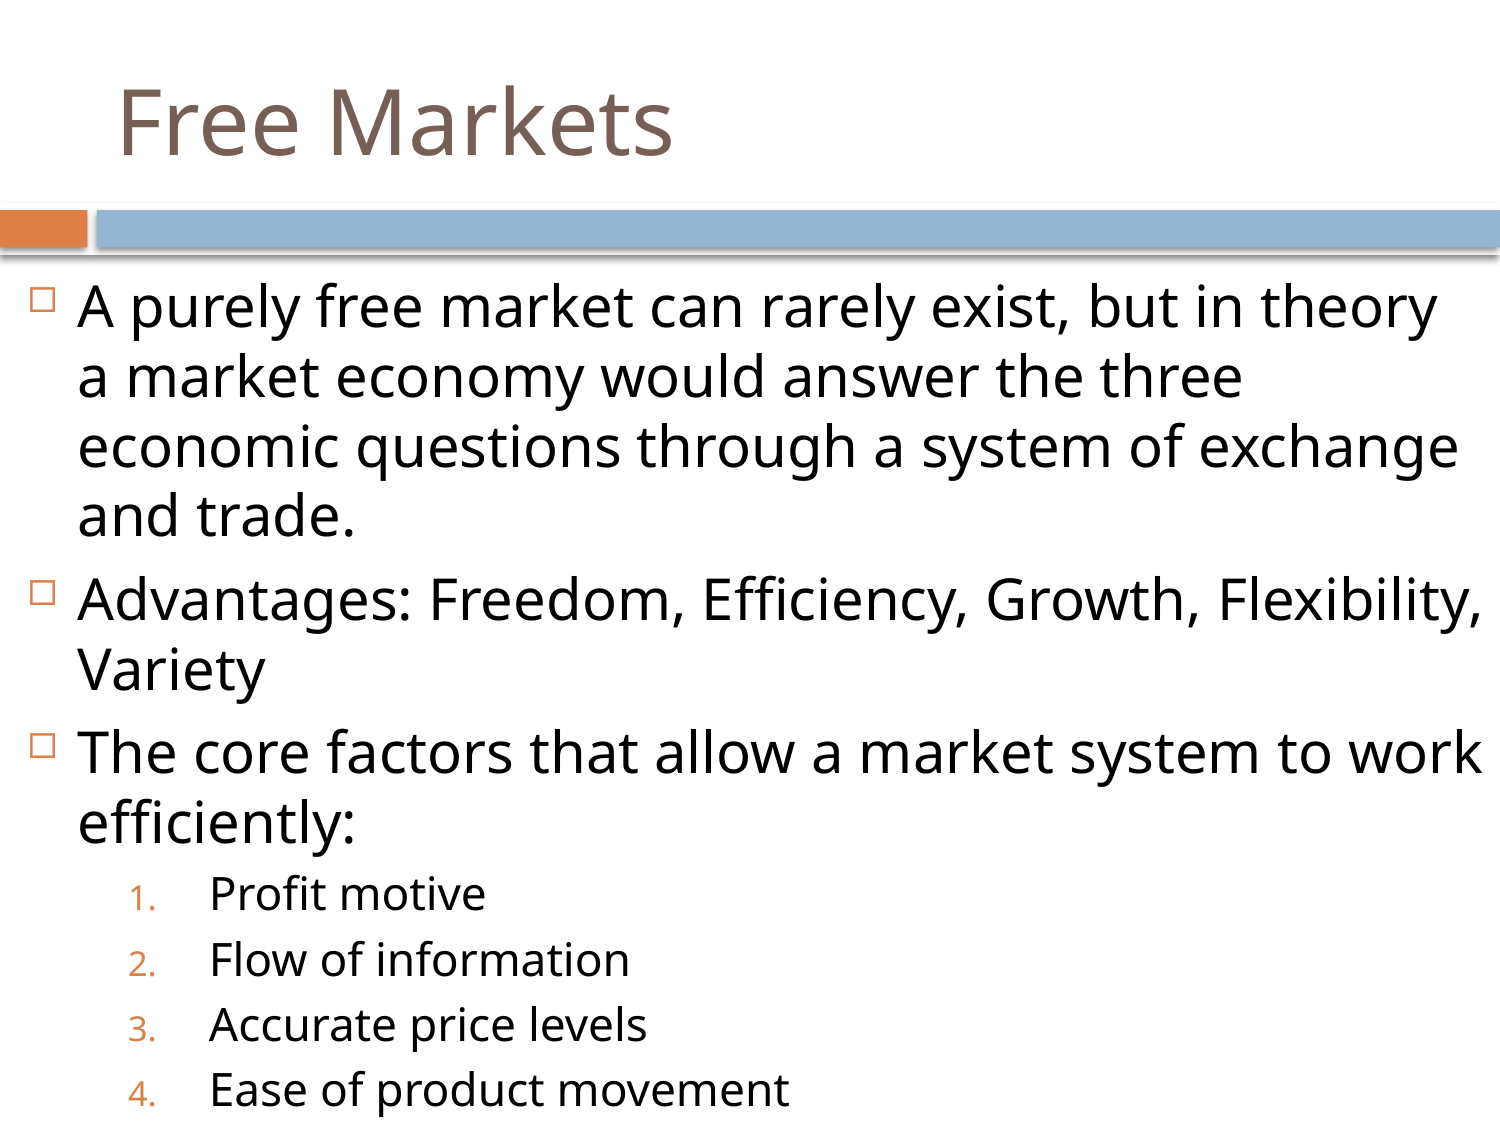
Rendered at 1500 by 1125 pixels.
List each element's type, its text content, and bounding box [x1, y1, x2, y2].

list A purely free market can rarely exist, but in theory a market economy would answer the three economic questions through a system of exchange and trade. Advantages: Freedom, Efficiency, Growth, Flexibility, Variety The core factors that allow a market system to work efficiently: Profit motive Flow of information Accurate price levels Ease of product movement [12, 262, 1500, 1125]
title Free Markets [100, 37, 1438, 200]
